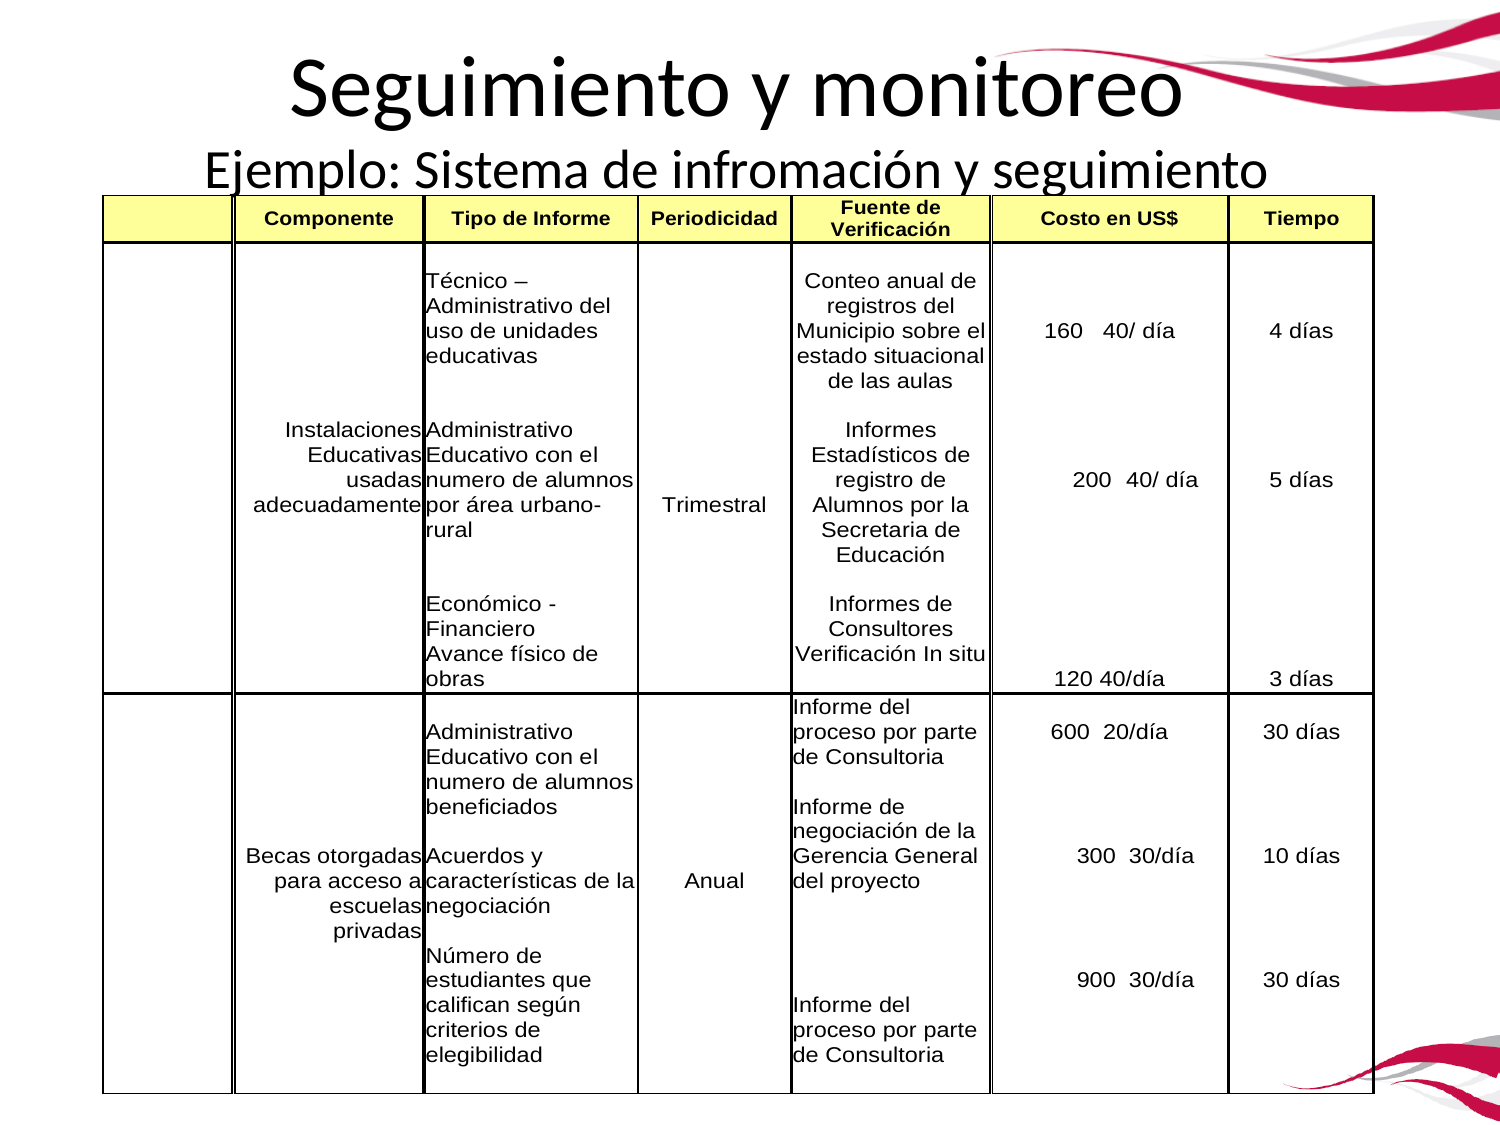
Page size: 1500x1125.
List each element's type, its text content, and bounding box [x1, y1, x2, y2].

title Seguimiento y monitoreo Ejemplo: Sistema de infromación y seguimiento [99, 20, 1375, 193]
picture [81, 194, 1500, 1125]
picture [920, 0, 1500, 140]
